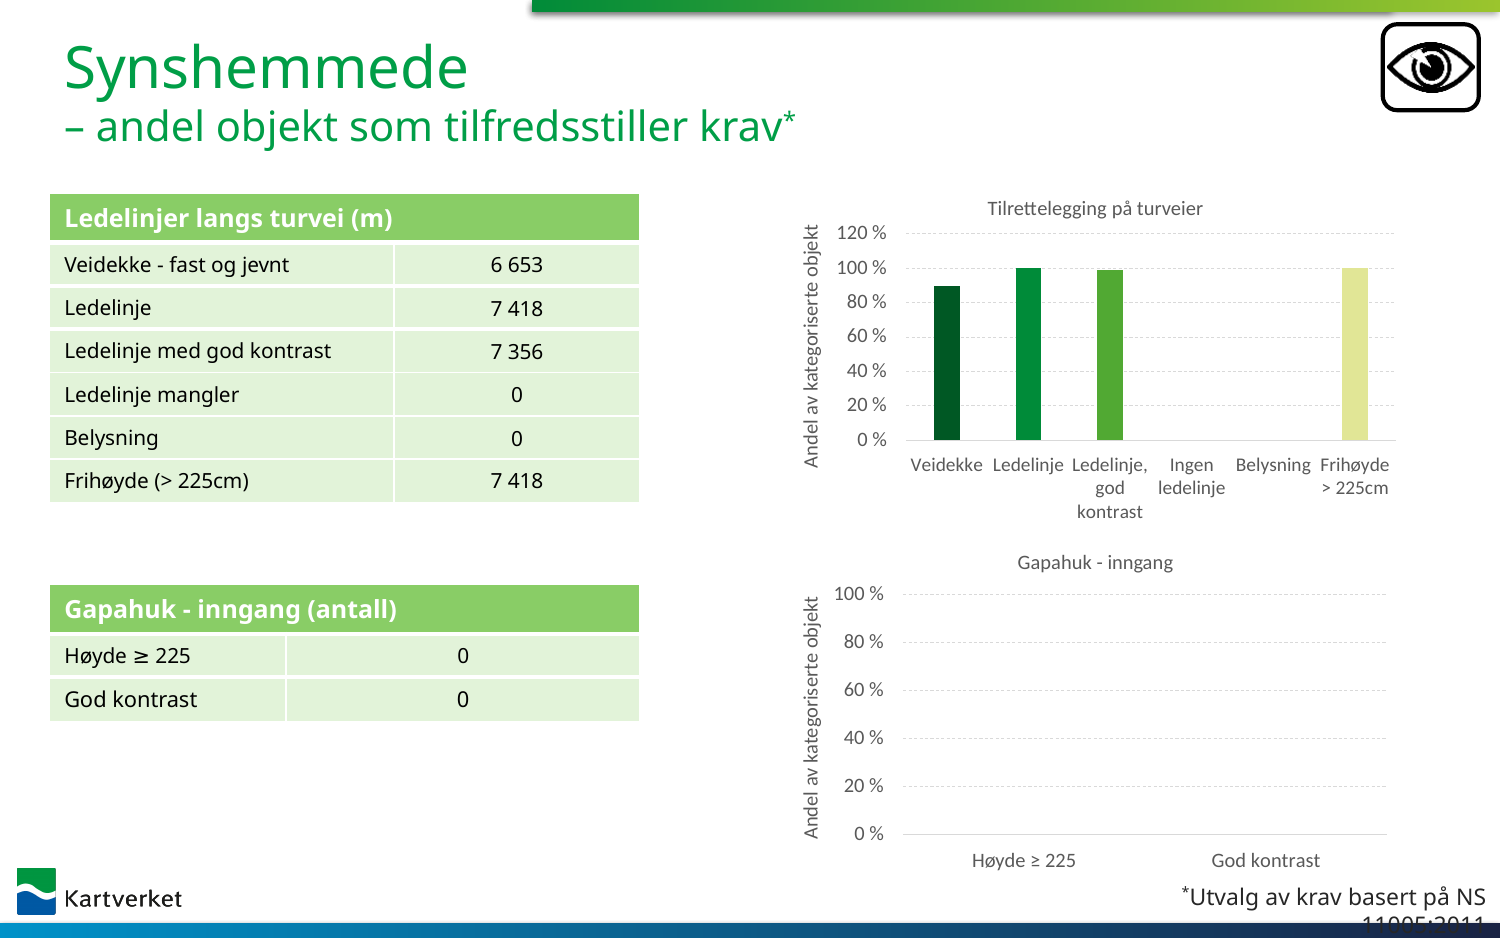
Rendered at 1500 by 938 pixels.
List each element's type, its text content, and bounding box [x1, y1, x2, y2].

table_cell Ledelinje mangler [50, 373, 393, 415]
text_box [1382, 24, 1480, 111]
picture [791, 187, 1400, 526]
table_header Ledelinjer langs turvei (m) [50, 194, 639, 240]
text_box Synshemmede – andel objekt som tilfredsstiller krav* [49, 24, 1431, 158]
table_cell Ledelinje med god kontrast [50, 331, 393, 372]
table_cell Frihøyde (> 225cm) [50, 460, 393, 502]
picture [791, 541, 1400, 880]
table_cell 6 653 [395, 245, 639, 284]
table_header Gapahuk - inngang (antall) [50, 585, 639, 632]
table_cell 7 356 [395, 331, 639, 372]
table_cell 7 418 [395, 288, 639, 327]
table_cell God kontrast [50, 679, 285, 721]
table_cell 0 [395, 373, 639, 415]
table_cell Veidekke - fast og jevnt [50, 245, 393, 284]
table_cell 0 [287, 679, 639, 721]
table_cell 0 [395, 417, 639, 458]
table_cell Ledelinje [50, 288, 393, 327]
table_cell 7 418 [395, 460, 639, 502]
table_cell Belysning [50, 417, 393, 458]
text_box *Utvalg av krav basert på NS 11005:2011 [1068, 873, 1500, 938]
table_cell Høyde ≥ 225 [50, 636, 285, 675]
table_cell 0 [287, 636, 639, 675]
